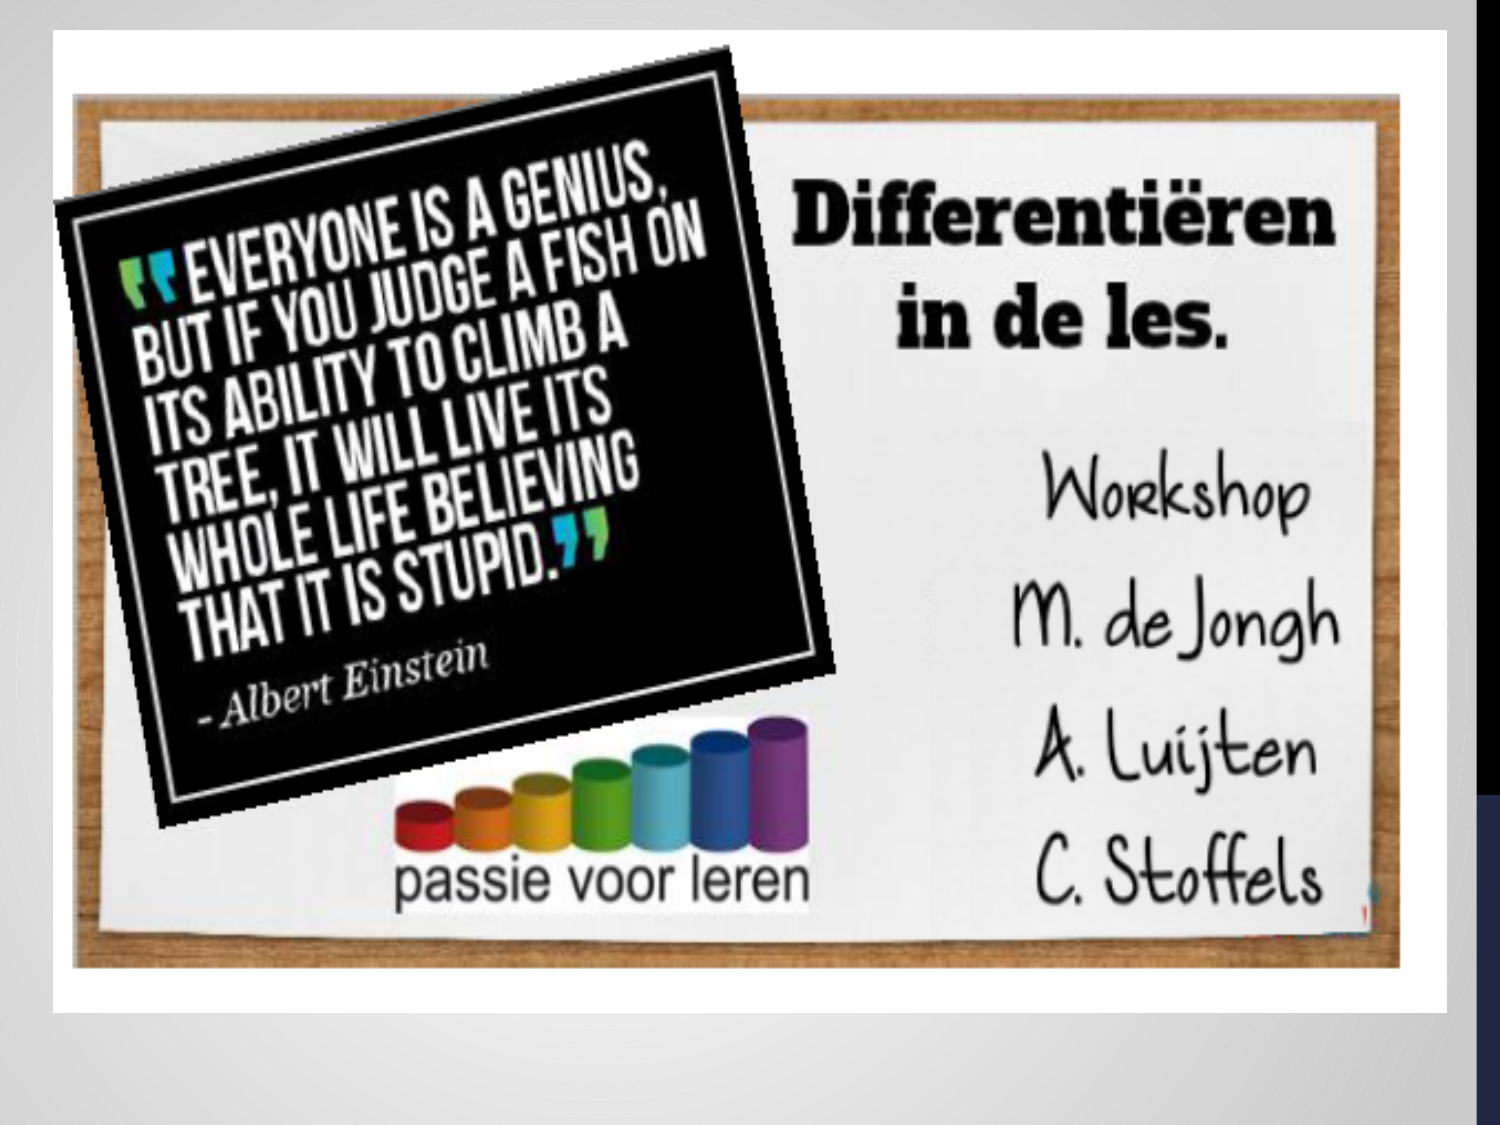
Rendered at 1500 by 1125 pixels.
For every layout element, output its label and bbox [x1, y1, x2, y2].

picture [52, 30, 1448, 1013]
